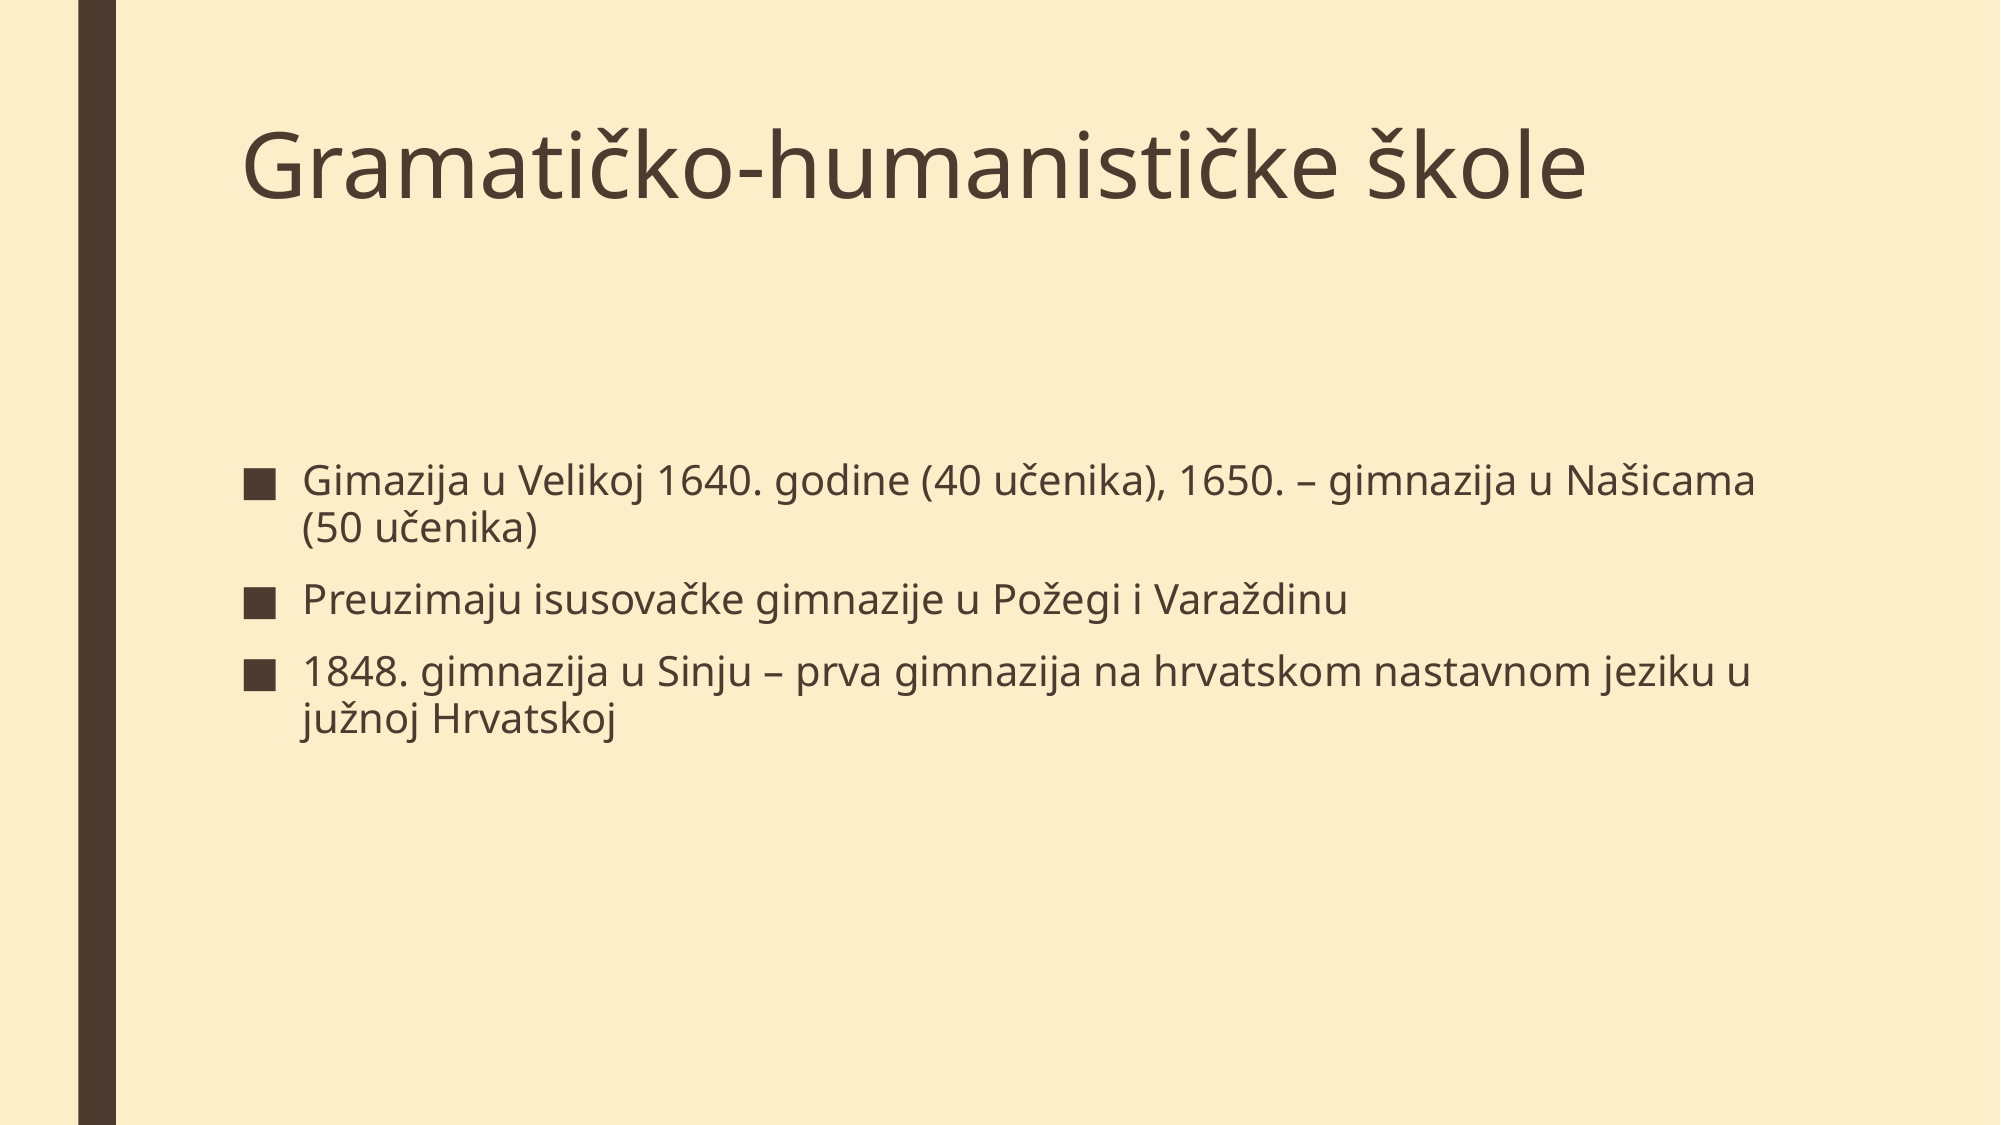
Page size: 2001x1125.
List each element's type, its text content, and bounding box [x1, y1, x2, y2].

title Gramatičko-humanističke škole [225, 112, 1800, 357]
list Gimazija u Velikoj 1640. godine (40 učenika), 1650. – gimnazija u Našicama (50 učenika) Preuzimaju isusovačke gimnazije u Požegi i Varaždinu 1848. gimnazija u Sinju – prva gimnazija na hrvatskom nastavnom jeziku u južnoj Hrvatskoj [225, 450, 1800, 900]
